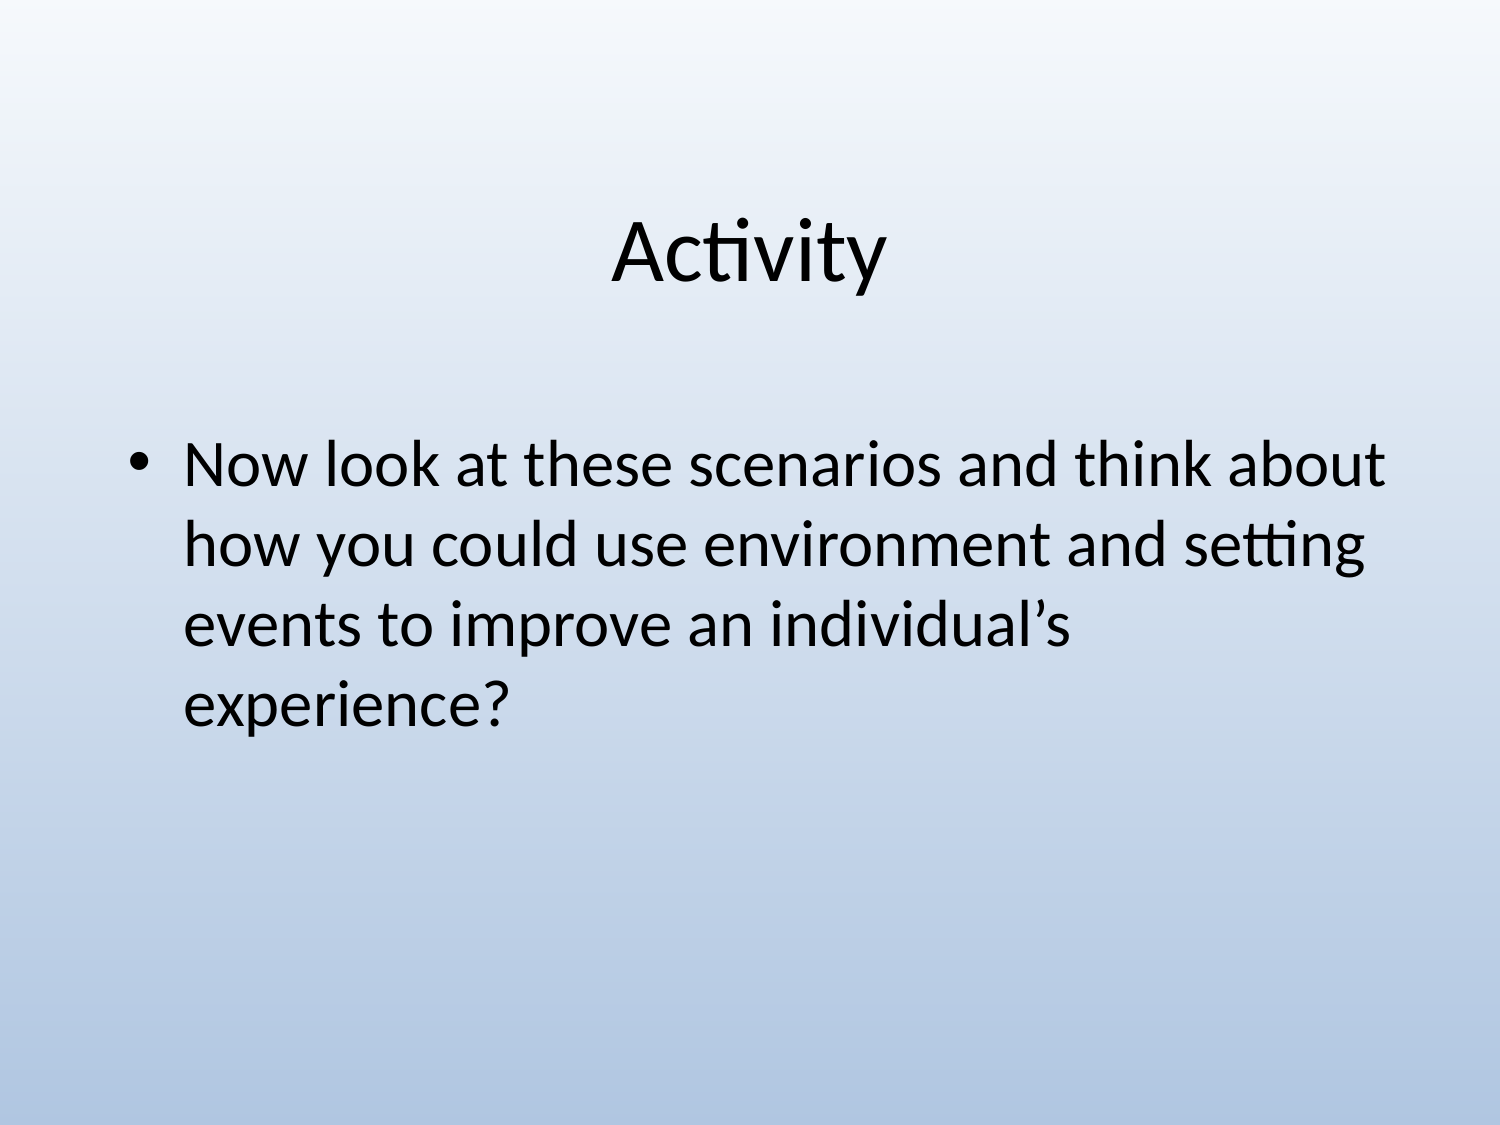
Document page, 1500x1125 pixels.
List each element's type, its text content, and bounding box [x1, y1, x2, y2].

title Activity [75, 182, 1425, 370]
list Now look at these scenarios and think about how you could use environment and setting events to improve an individual’s experience? [112, 412, 1425, 825]
